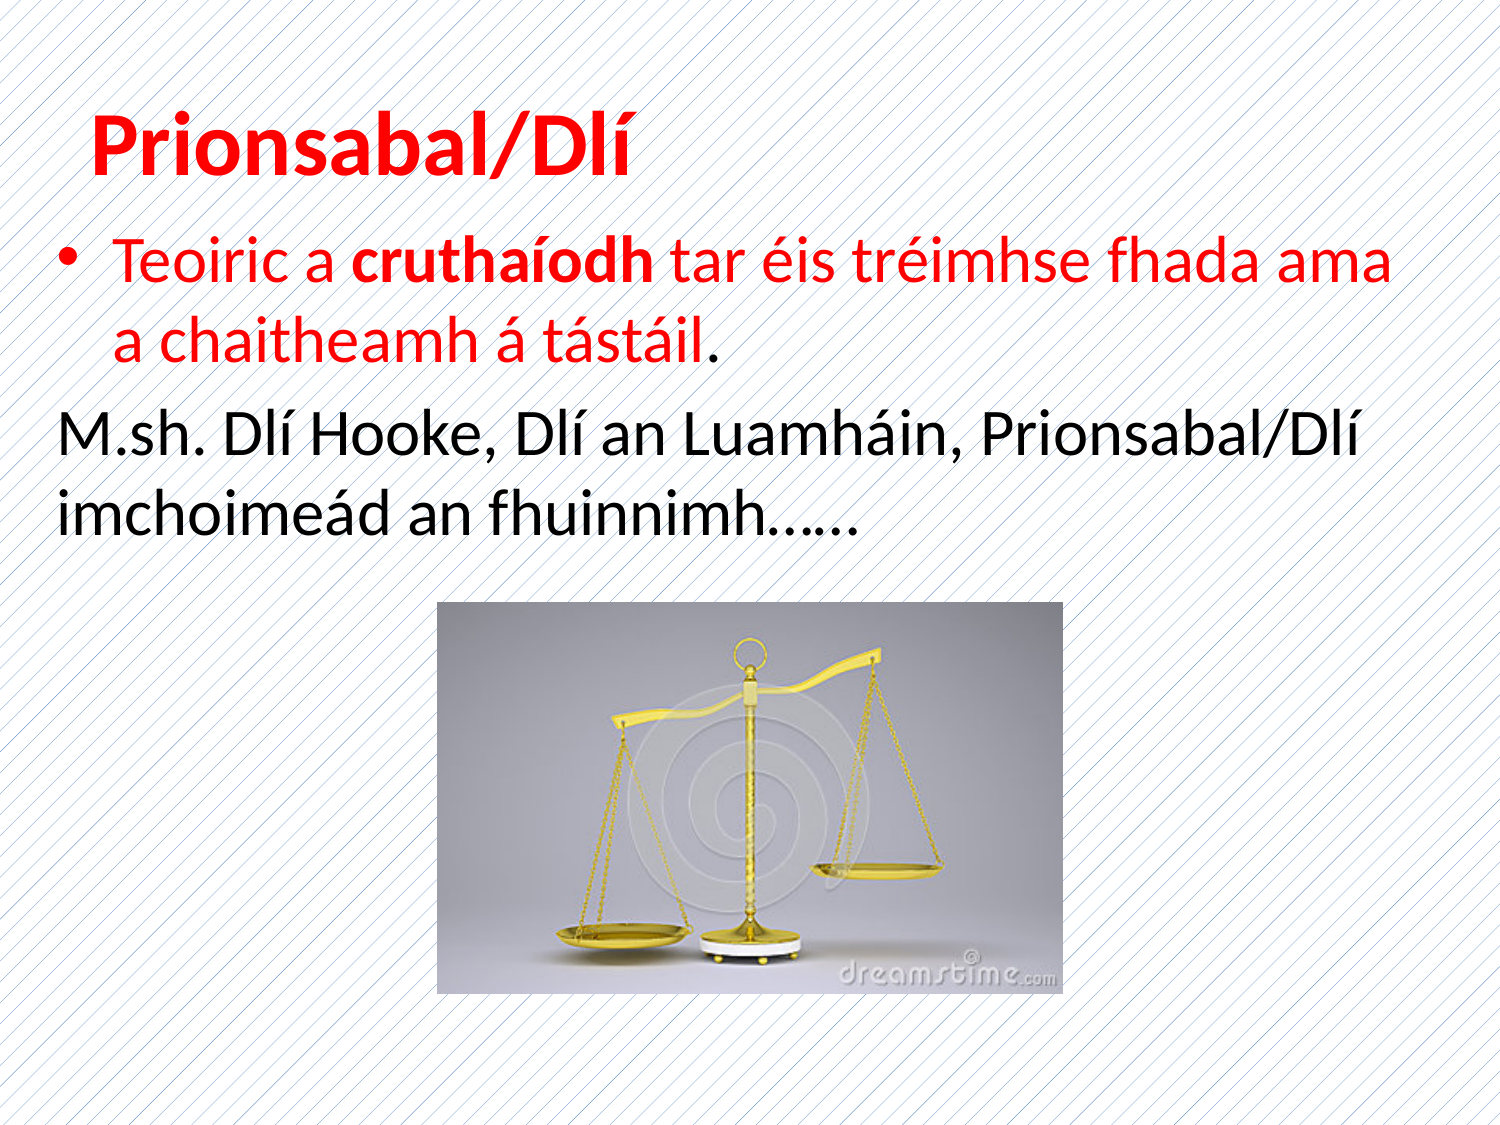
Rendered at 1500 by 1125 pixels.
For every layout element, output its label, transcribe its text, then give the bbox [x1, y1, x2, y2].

list Teoiric a cruthaíodh tar éis tréimhse fhada ama a chaitheamh á tástáil. M.sh. Dlí Hooke, Dlí an Luamháin, Prionsabal/Dlí imchoimeád an fhuinnimh…… [41, 208, 1425, 1005]
title Prionsabal/Dlí [75, 45, 1425, 208]
picture [437, 602, 1063, 994]
footer [512, 1042, 988, 1103]
